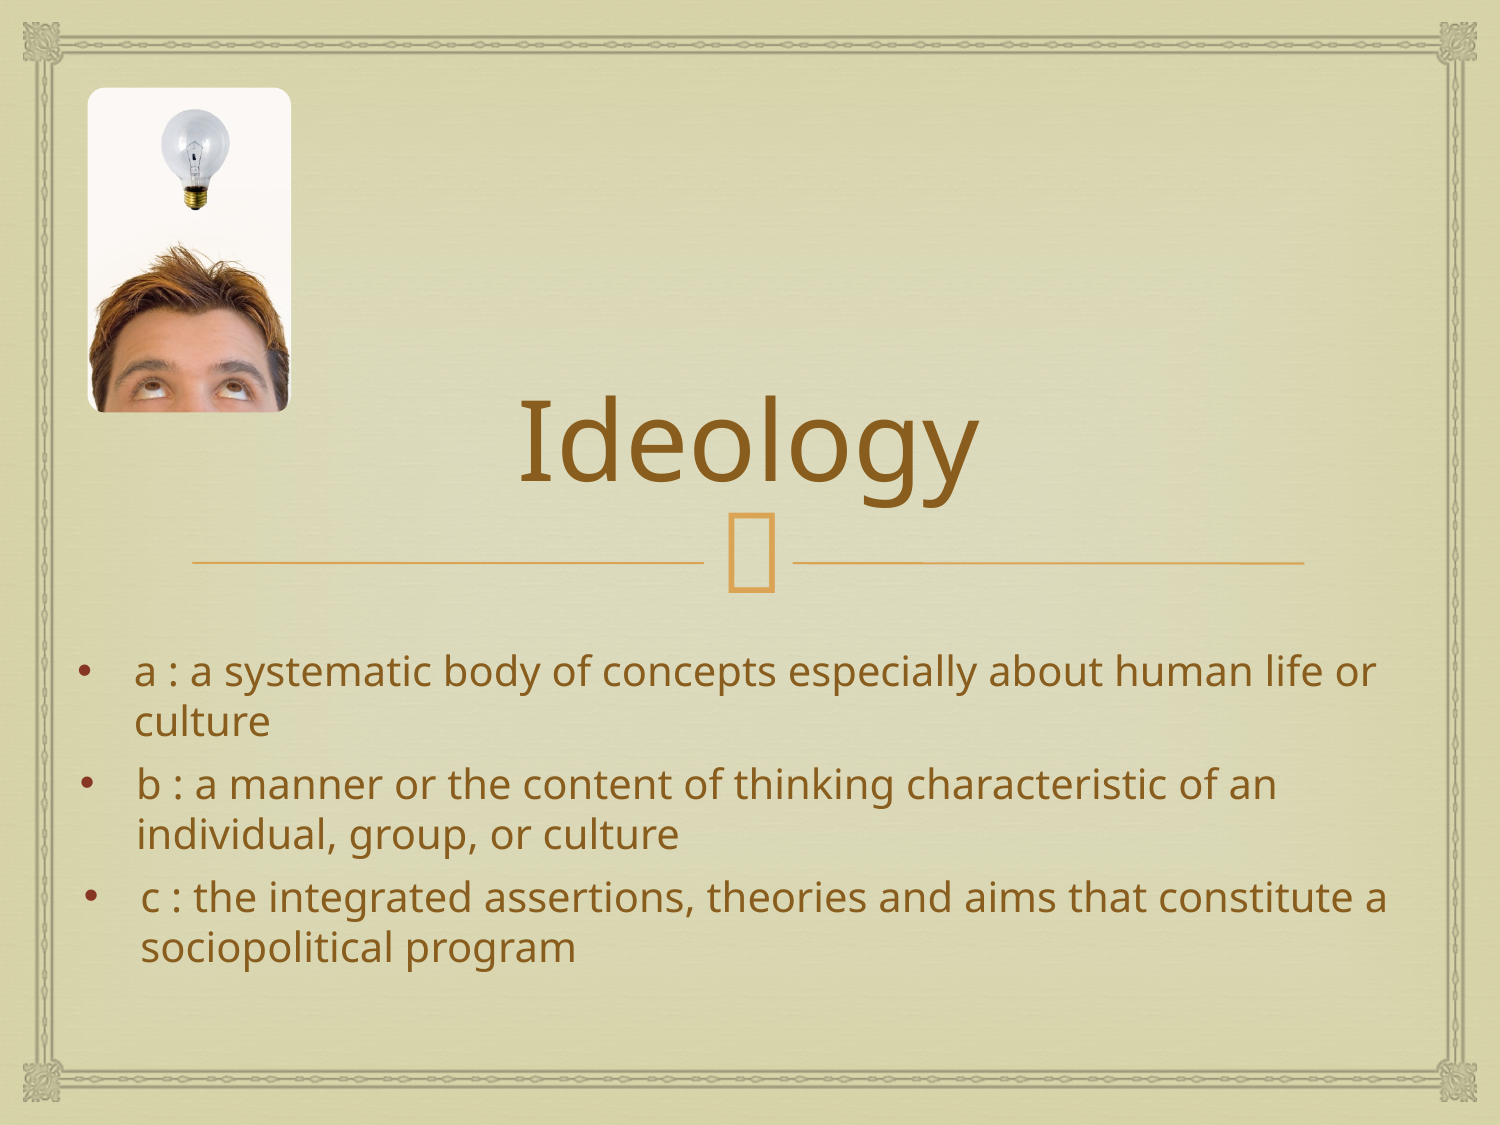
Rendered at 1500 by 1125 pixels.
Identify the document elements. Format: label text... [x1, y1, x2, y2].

text_box b : a manner or the content of thinking characteristic of an individual, group, or culture [64, 750, 1440, 863]
picture [0, 0, 1500, 1125]
text_box c : the integrated assertions, theories and aims that constitute a sociopolitical program [69, 862, 1444, 976]
title Ideology [113, 197, 1386, 512]
list a : a systematic body of concepts especially about human life or culture [62, 637, 1438, 750]
